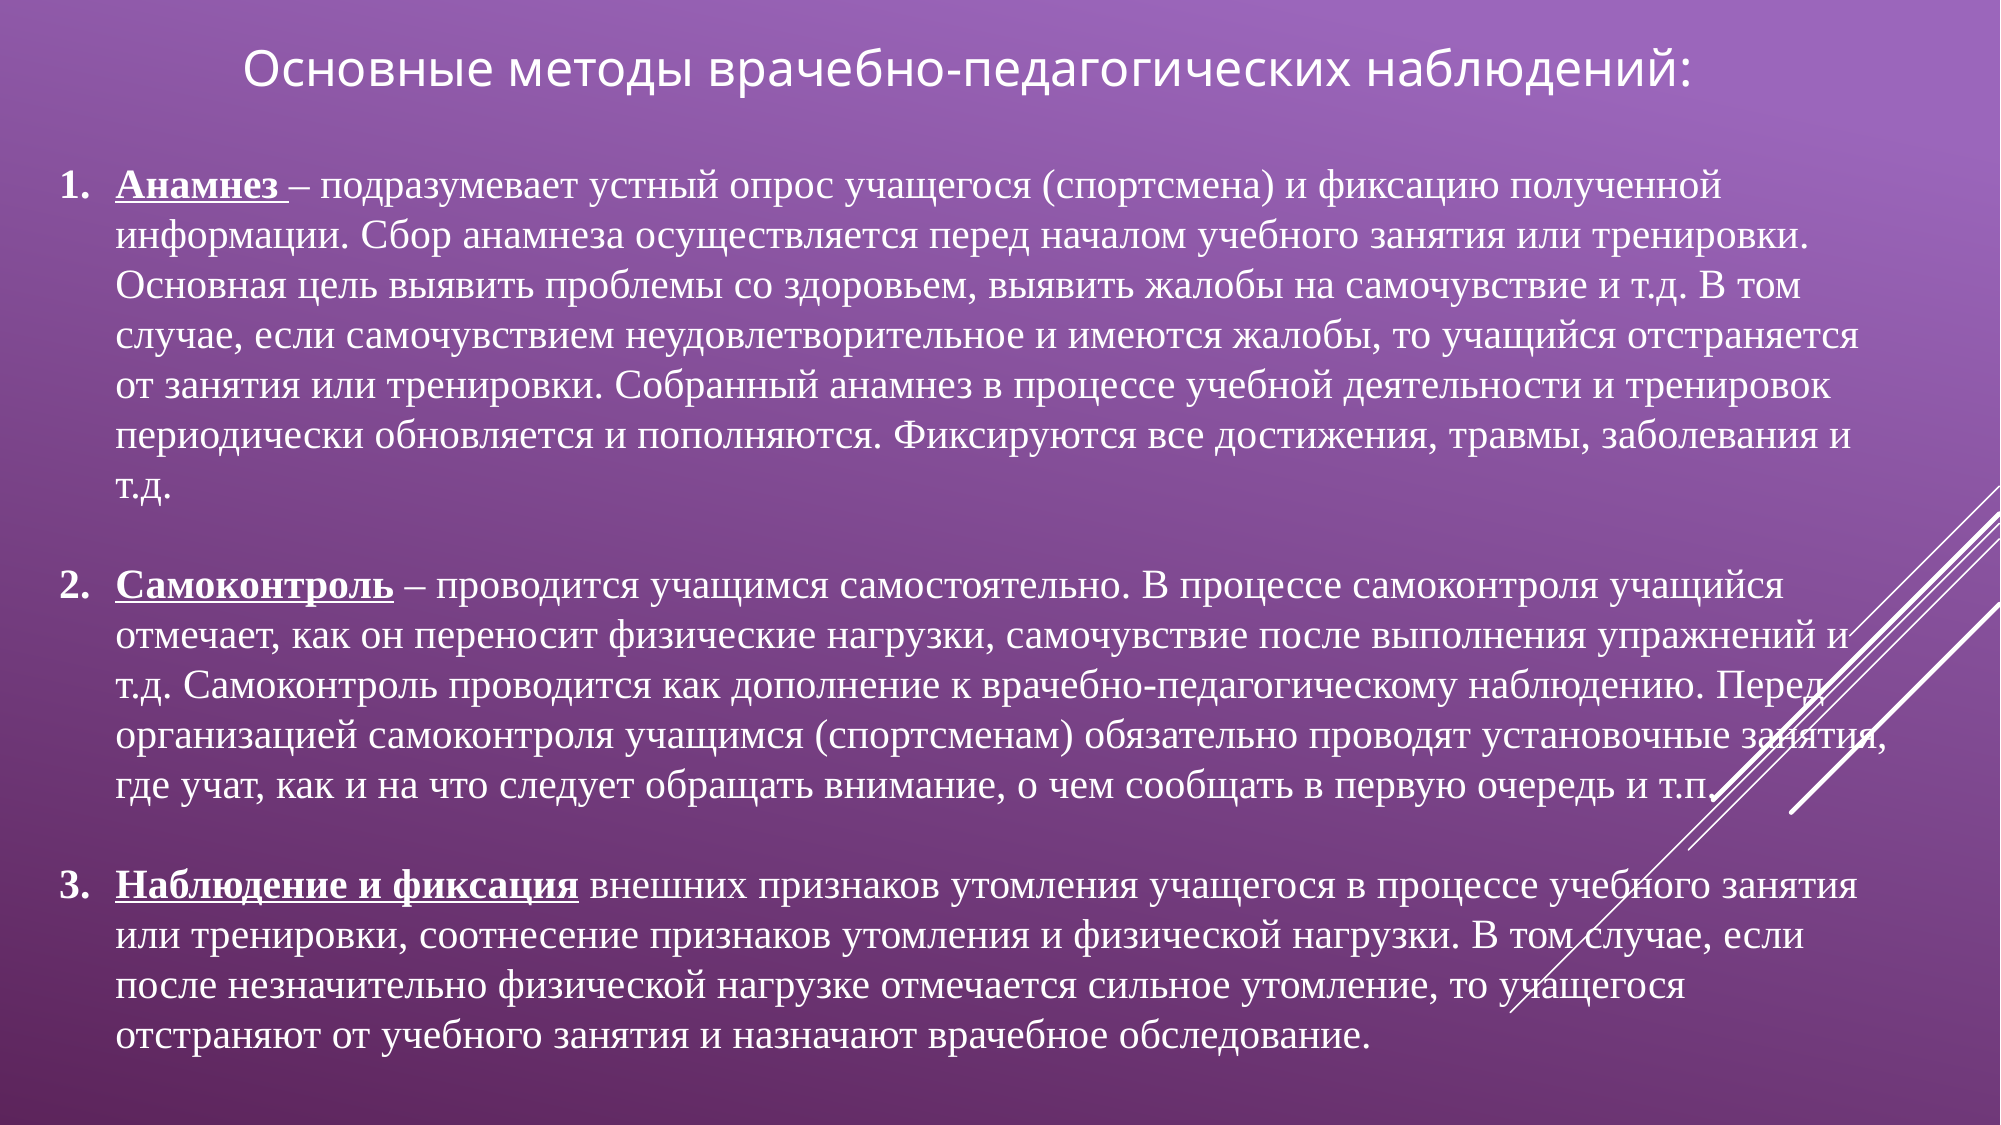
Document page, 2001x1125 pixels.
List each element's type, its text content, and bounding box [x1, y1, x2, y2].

text_box Основные методы врачебно-педагогических наблюдений: Анамнез – подразумевает устный опрос учащегося (спортсмена) и фиксацию полученной информации. Сбор анамнеза осуществляется перед началом учебного занятия или тренировки. Основная цель выявить проблемы со здоровьем, выявить жалобы на самочувствие и т.д. В том случае, если самочувствием неудовлетворительное и имеются жалобы, то учащийся отстраняется от занятия или тренировки. Собранный анамнез в процессе учебной деятельности и тренировок периодически обновляется и пополняются. Фиксируются все достижения, травмы, заболевания и т.д. Самоконтроль – проводится учащимся самостоятельно. В процессе самоконтроля учащийся отмечает, как он переносит физические нагрузки, самочувствие после выполнения упражнений и т.д. Самоконтроль проводится как дополнение к врачебно-педагогическому наблюдению. Перед организацией самоконтроля учащимся (спортсменам) обязательно проводят установочные занятия, где учат, как и на что следует обращать внимание, о чем сообщать в первую очередь и т.п. Наблюдение и фиксация внешних признаков утомления учащегося в процессе учебного занятия или тренировки, соотнесение признаков утомления и физической нагрузки. В том случае, если после незначительно физической нагрузке отмечается сильное утомление, то учащегося отстраняют от учебного занятия и назначают врачебное обследование. [44, 28, 1905, 1065]
